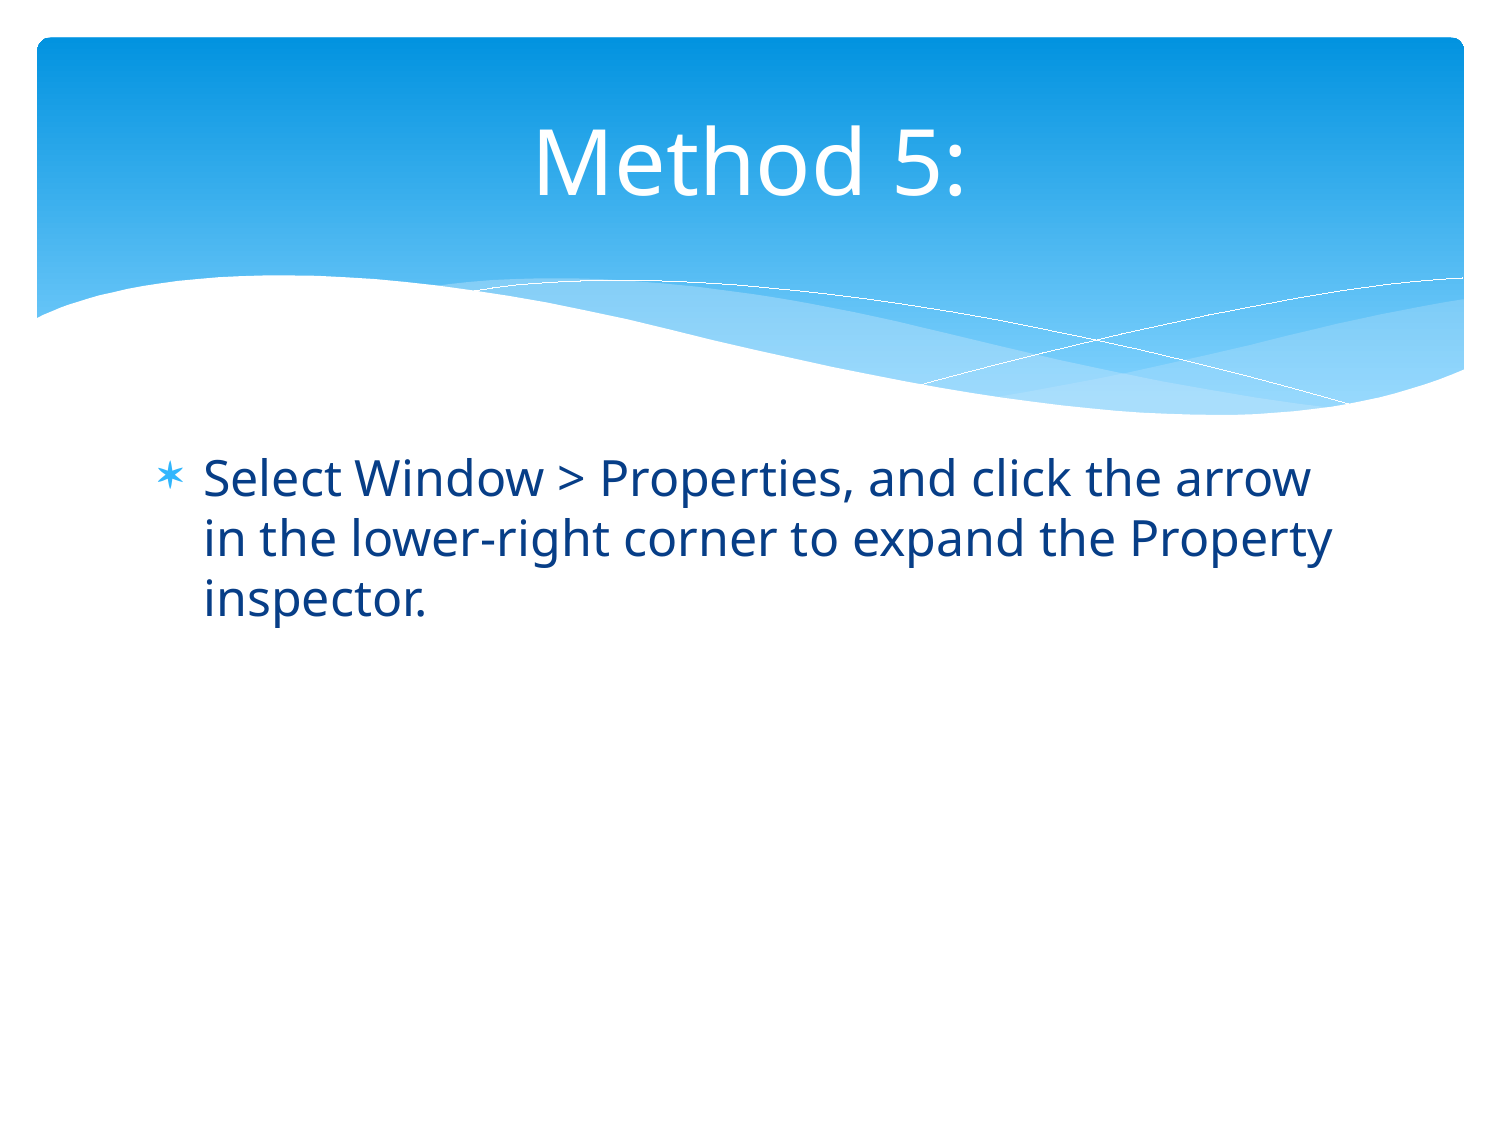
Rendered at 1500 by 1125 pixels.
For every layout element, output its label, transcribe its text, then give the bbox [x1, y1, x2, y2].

list Select Window > Properties, and click the arrow in the lower-right corner to expand the Property inspector. [143, 438, 1359, 1005]
title Method 5: [75, 55, 1425, 261]
